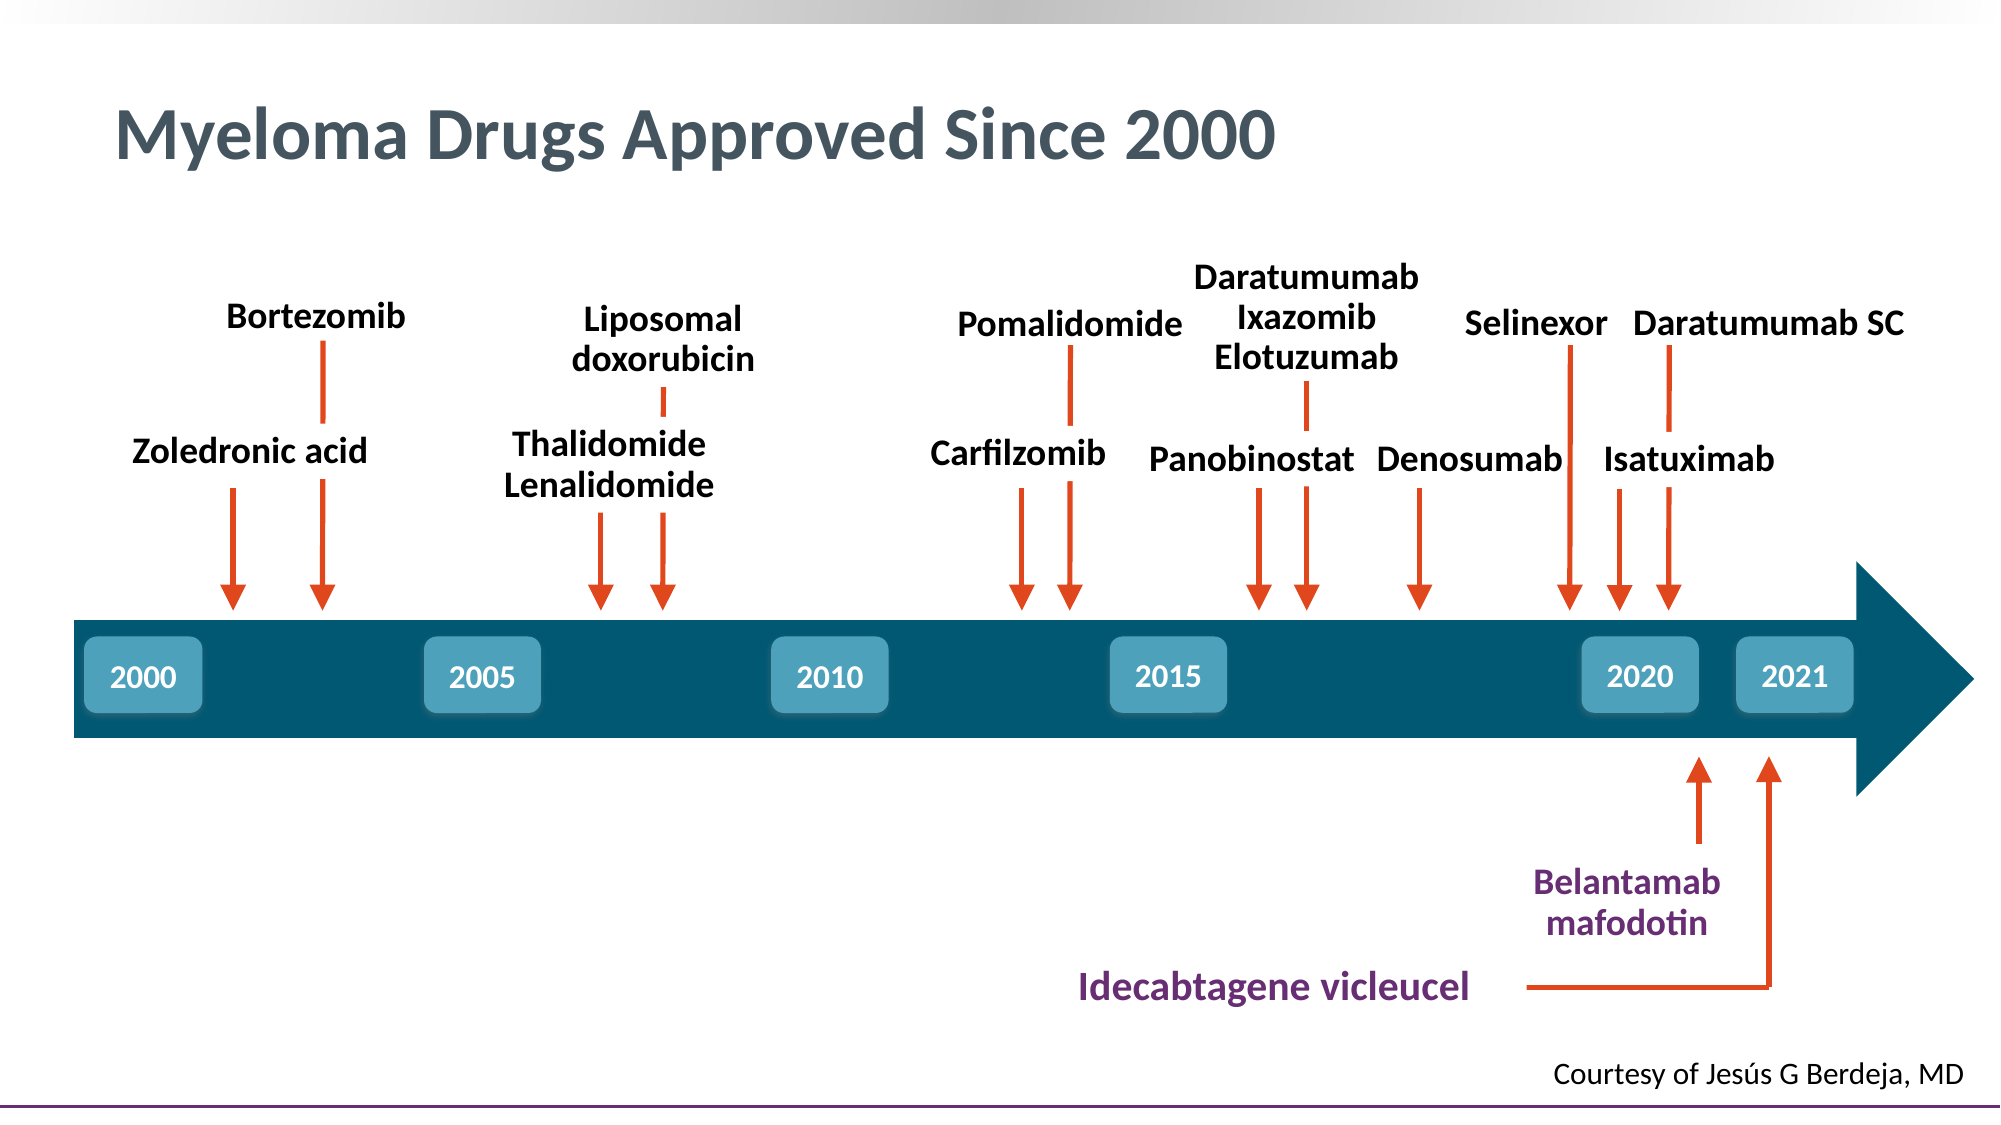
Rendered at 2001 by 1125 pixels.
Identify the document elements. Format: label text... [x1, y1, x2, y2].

text_box 2010 [771, 636, 889, 714]
text_box Idecabtagene vicleucel [1021, 957, 1527, 1017]
text_box Belantamab mafodotin [1504, 854, 1750, 951]
text_box Selinexor [1386, 295, 1607, 351]
text_box Thalidomide Lenalidomide [669, 416, 738, 513]
text_box Carfilzomib [888, 425, 1064, 482]
text_box 2020 [1581, 636, 1699, 713]
title Myeloma Drugs Approved Since 2000 [100, 39, 1884, 220]
text_box Daratumumab SC [1607, 295, 1931, 351]
text_box Bortezomib [166, 288, 467, 345]
text_box Thalidomide Lenalidomide [481, 416, 657, 513]
text_box Daratumumab Ixazomib Elotuzumab [1156, 249, 1457, 386]
text_box 2005 [424, 636, 542, 714]
text_box Isatuximab [1674, 431, 1803, 488]
text_box Pomalidomide [920, 296, 1156, 352]
text_box 2015 [1109, 636, 1228, 713]
text_box Zoledronic acid [99, 423, 317, 479]
text_box Panobinostat [1312, 431, 1379, 487]
text_box Denosumab [1379, 431, 1564, 487]
text_box Liposomal doxorubicin [513, 291, 814, 387]
text_box Courtesy of Jesús G Berdeja, MD [1457, 1045, 1980, 1098]
text_box 2000 [84, 636, 203, 714]
text_box Zoledronic acid [329, 423, 401, 479]
text_box 2021 [1736, 636, 1854, 713]
text_box Panobinostat [1125, 431, 1302, 487]
text_box Carfilzomib [1075, 425, 1149, 482]
text_box [74, 561, 1975, 797]
text_box Isatuximab [1575, 431, 1663, 488]
